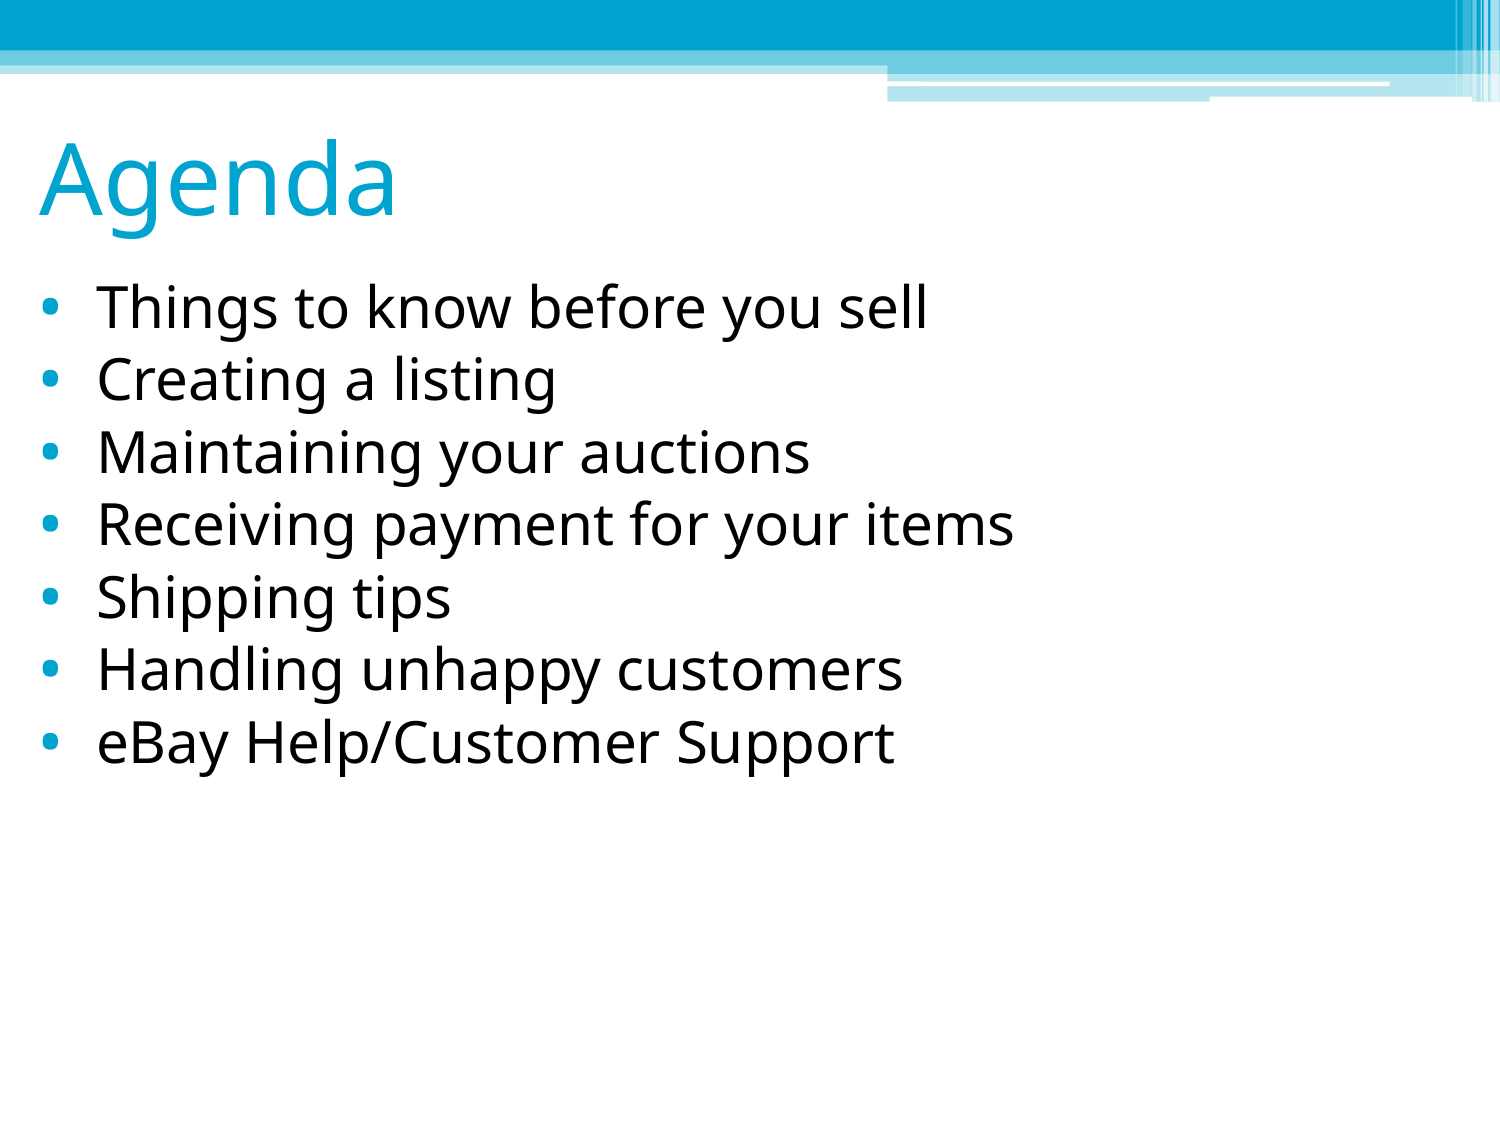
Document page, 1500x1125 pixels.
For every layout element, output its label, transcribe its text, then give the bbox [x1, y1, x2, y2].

title Agenda [24, 87, 1375, 263]
list Things to know before you sell Creating a listing Maintaining your auctions Receiving payment for your items Shipping tips Handling unhappy customers eBay Help/Customer Support [24, 263, 1375, 972]
